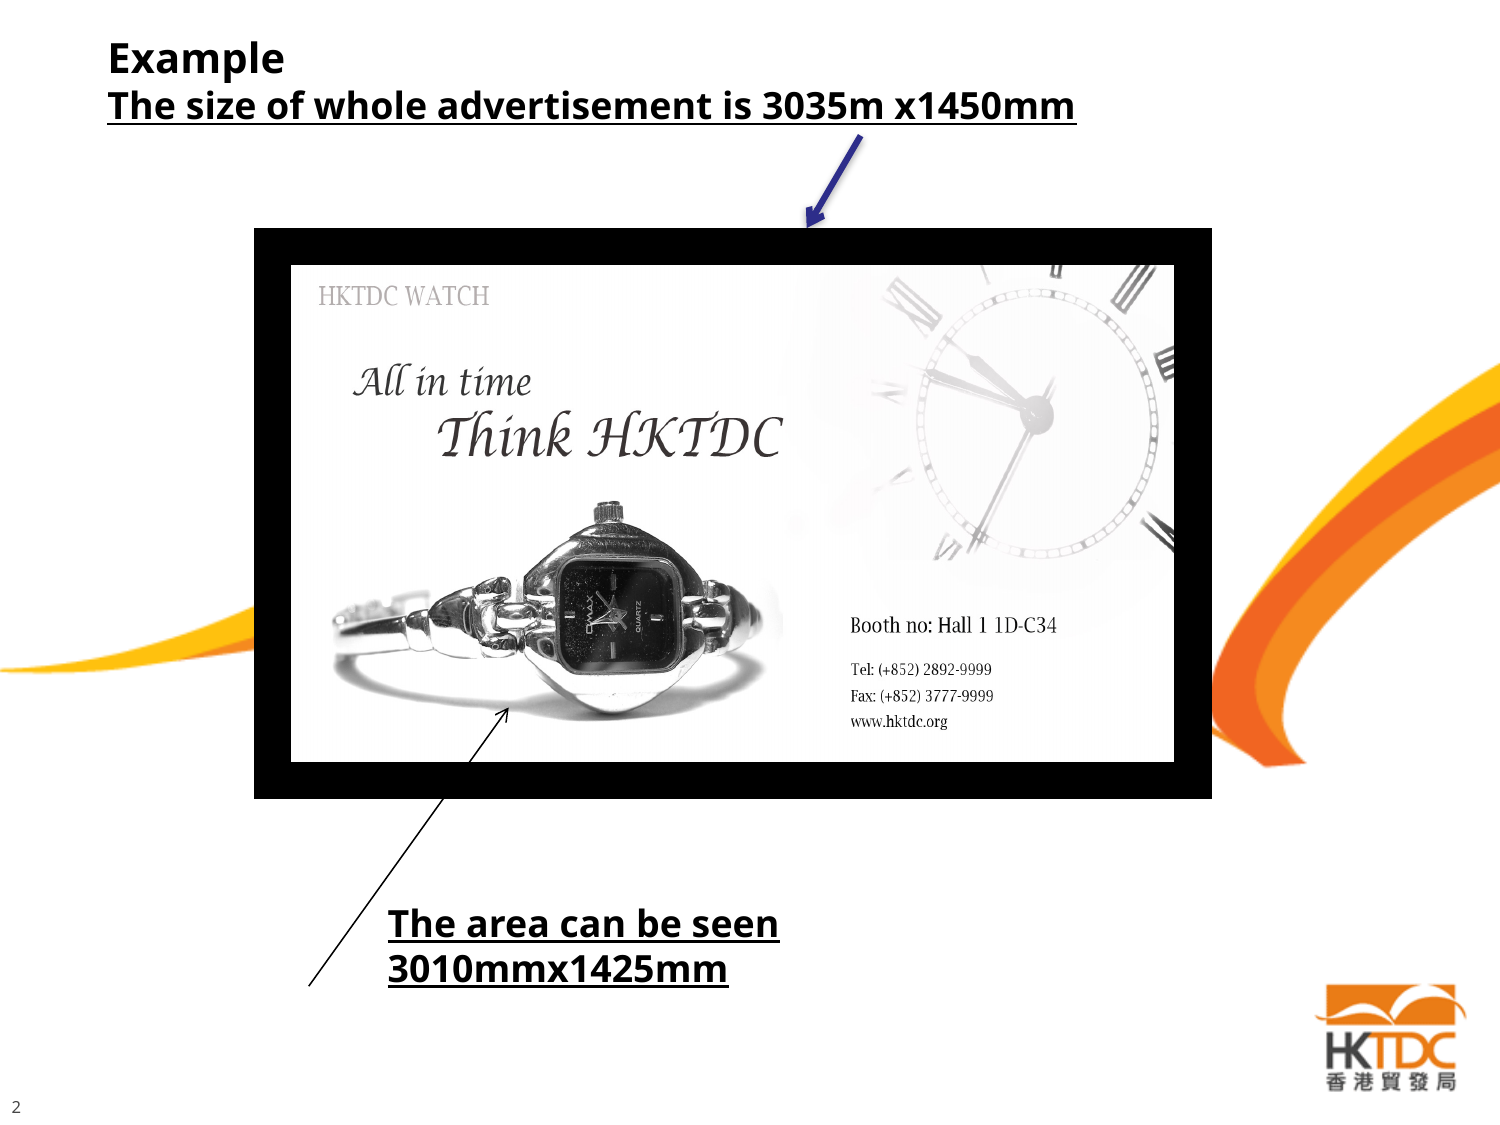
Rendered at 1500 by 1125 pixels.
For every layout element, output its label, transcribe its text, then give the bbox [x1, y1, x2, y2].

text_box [806, 135, 861, 229]
text_box [0, 1092, 172, 1125]
text_box The area can be seen 3010mmx1425mm [372, 892, 1123, 997]
text_box Example The size of whole advertisement is 3035m x1450mm [92, 24, 1439, 135]
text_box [308, 707, 509, 987]
picture [0, 0, 1500, 1125]
